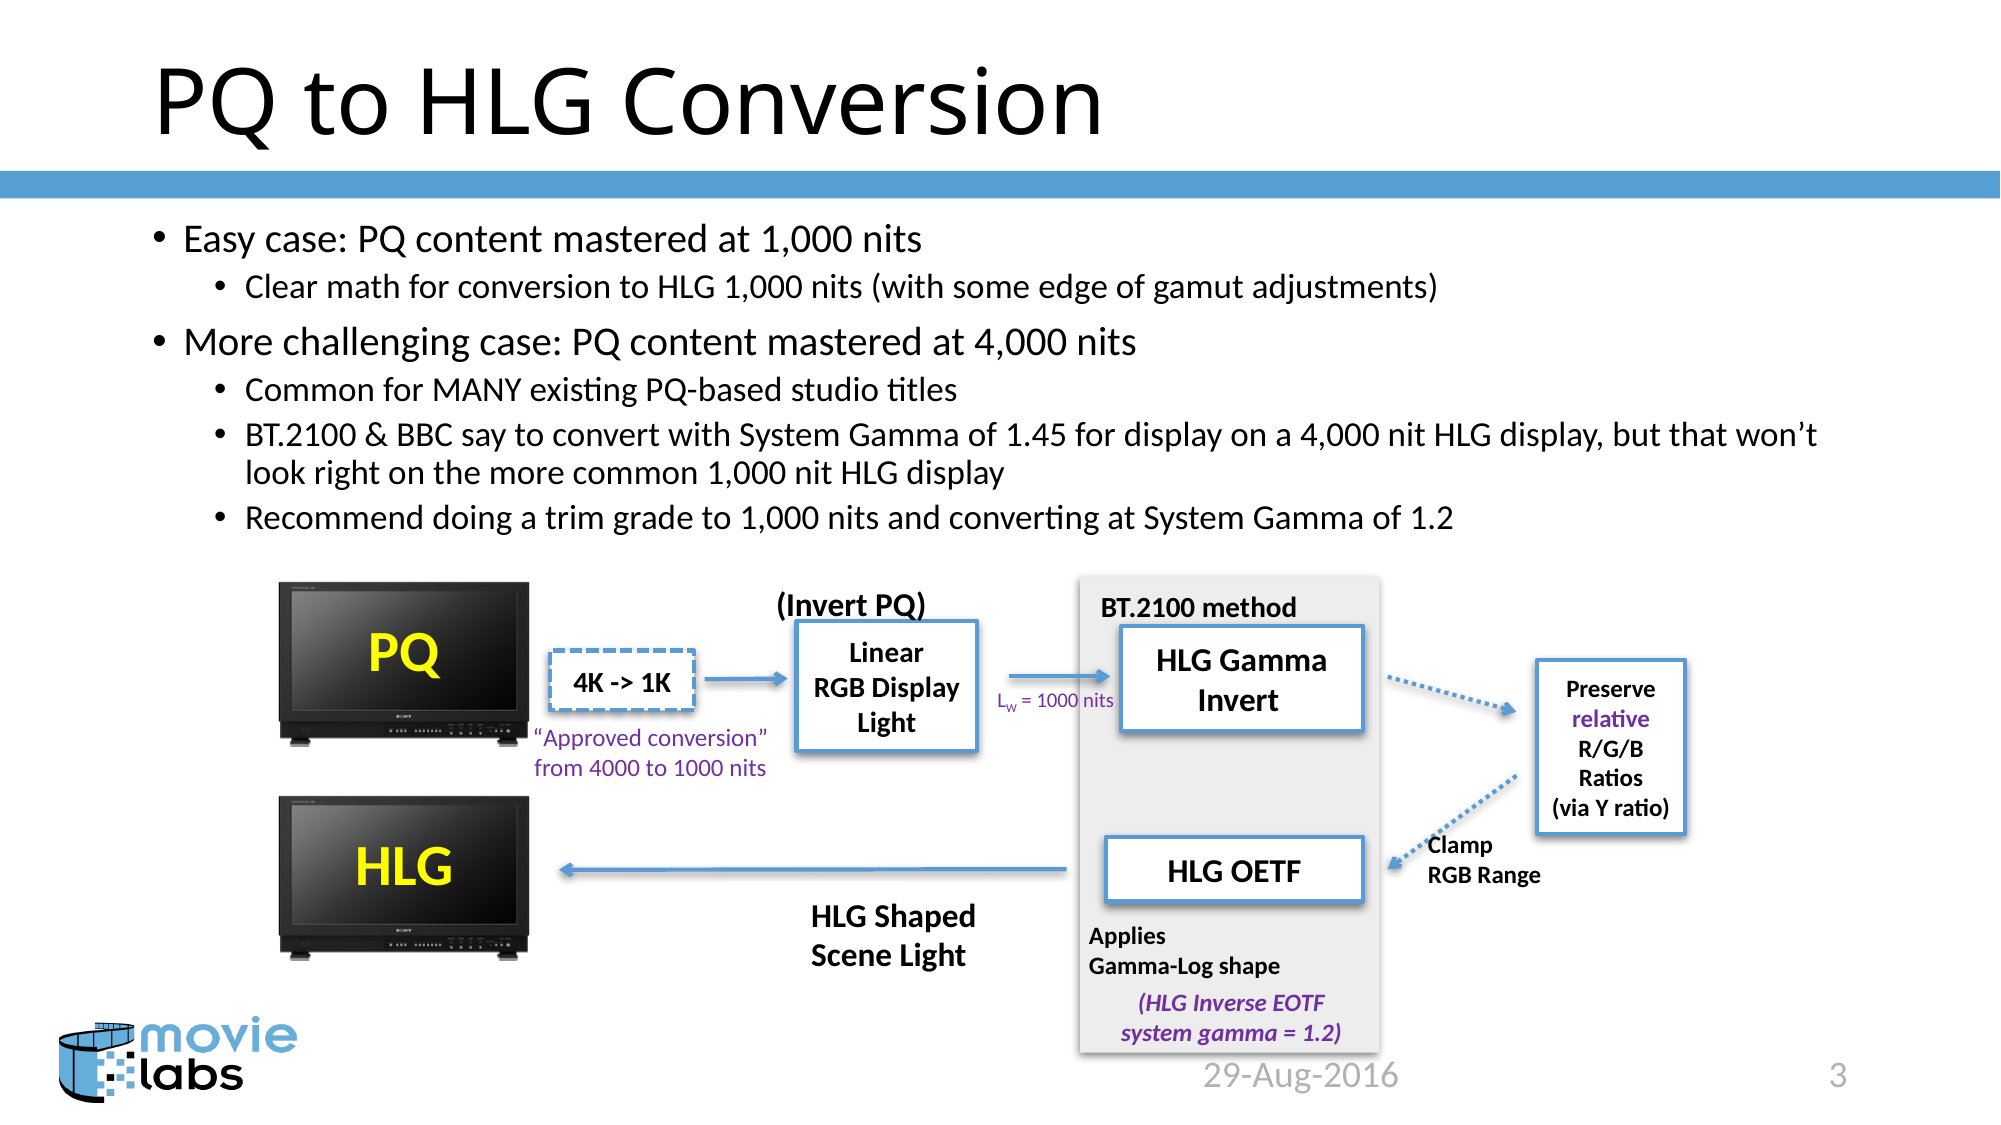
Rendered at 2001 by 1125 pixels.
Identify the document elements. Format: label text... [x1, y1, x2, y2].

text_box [1387, 676, 1517, 712]
text_box 4K -> 1K [550, 650, 695, 709]
text_box Linear RGB Display Light [796, 630, 978, 752]
text_box Clamp RGB Range [1413, 821, 1566, 896]
text_box (HLG Inverse EOTF system gamma = 1.2) [1079, 973, 1384, 1042]
text_box Applies Gamma-Log shape [1074, 912, 1364, 987]
text_box BT.2100 method [1086, 581, 1337, 632]
text_box HLG Shaped Scene Light [796, 886, 1038, 981]
text_box HLG OETF [1105, 836, 1364, 902]
slide_number 29-Aug-2016 [979, 1042, 1622, 1103]
slide_number 3 [1622, 1042, 1863, 1103]
text_box (Invert PQ) [761, 575, 1011, 630]
list Easy case: PQ content mastered at 1,000 nits Clear math for conversion to HLG 1,000 nits (with some edge of gamut adjustments) More challenging case: PQ content mastered at 4,000 nits Common for MANY existing PQ-based studio titles BT.2100 & BBC say to convert with System Gamma of 1.45 for display on a 4,000 nit HLG display, but that won’t look right on the more common 1,000 nit HLG display Recommend doing a trim grade to 1,000 nits and converting at System Gamma of 1.2 [137, 210, 1863, 548]
picture [275, 579, 533, 747]
text_box HLG Gamma Invert [1120, 626, 1364, 731]
picture [275, 792, 533, 961]
text_box Preserve relative R/G/B Ratios (via Y ratio) [1536, 659, 1686, 835]
title PQ to HLG Conversion [137, 0, 1863, 210]
text_box LW = 1000 nits [951, 673, 1160, 728]
text_box [1080, 576, 1380, 973]
picture [59, 1016, 297, 1103]
text_box “Approved conversion” from 4000 to 1000 nits [504, 709, 797, 795]
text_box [1387, 775, 1517, 870]
